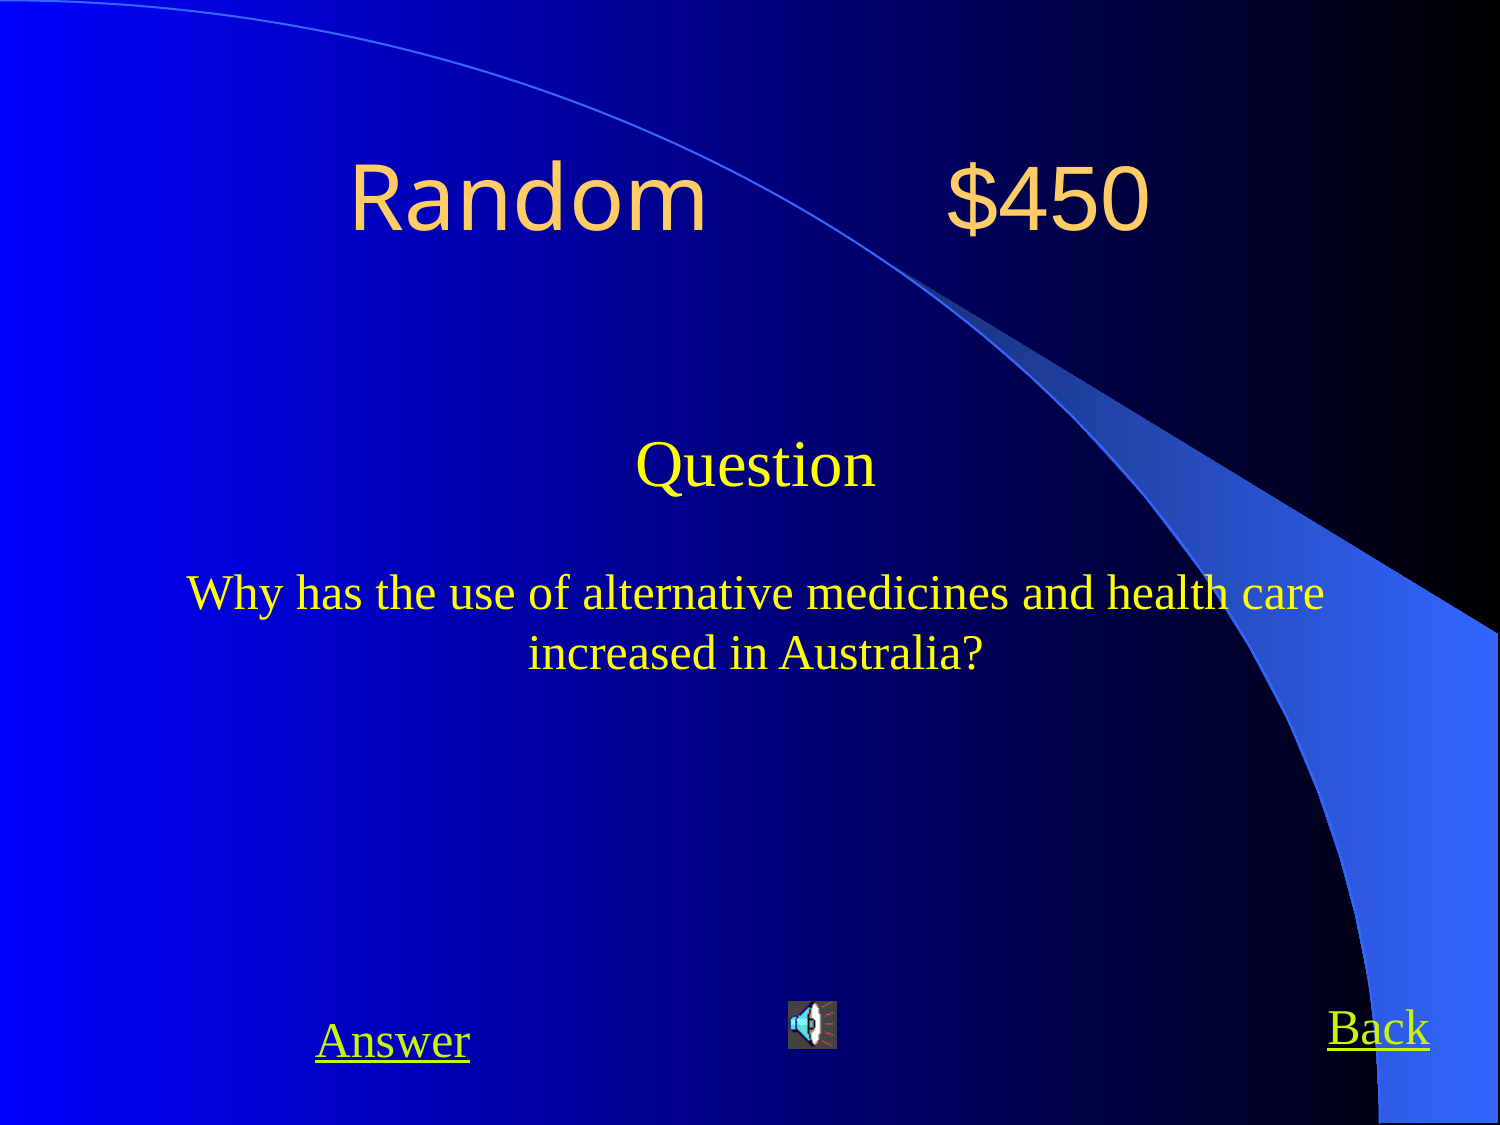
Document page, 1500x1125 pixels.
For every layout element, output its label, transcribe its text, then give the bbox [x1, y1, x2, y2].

picture [787, 999, 838, 1051]
text_box Answer [300, 999, 625, 1075]
title Random $450 [112, 99, 1388, 288]
text_box Back [1312, 987, 1446, 1063]
text_box Question Why has the use of alternative medicines and health care increased in Australia? [99, 412, 1413, 748]
